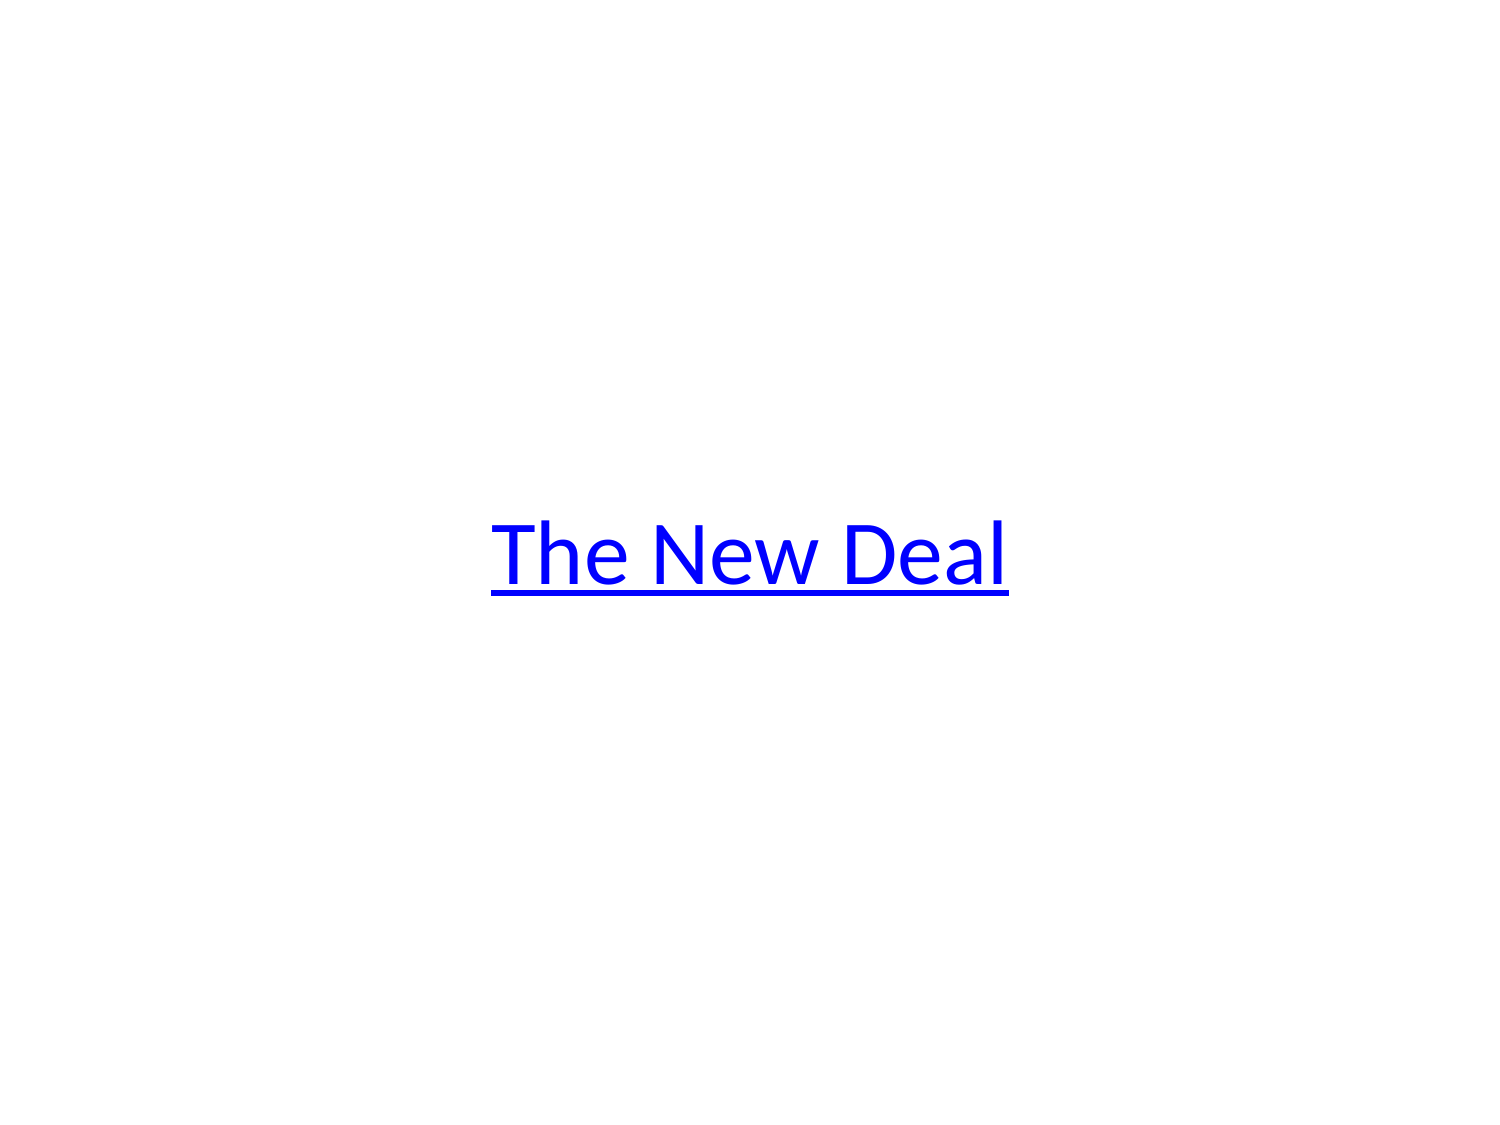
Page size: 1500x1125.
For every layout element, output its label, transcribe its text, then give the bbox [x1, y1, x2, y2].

title The New Deal [74, 44, 1426, 1051]
